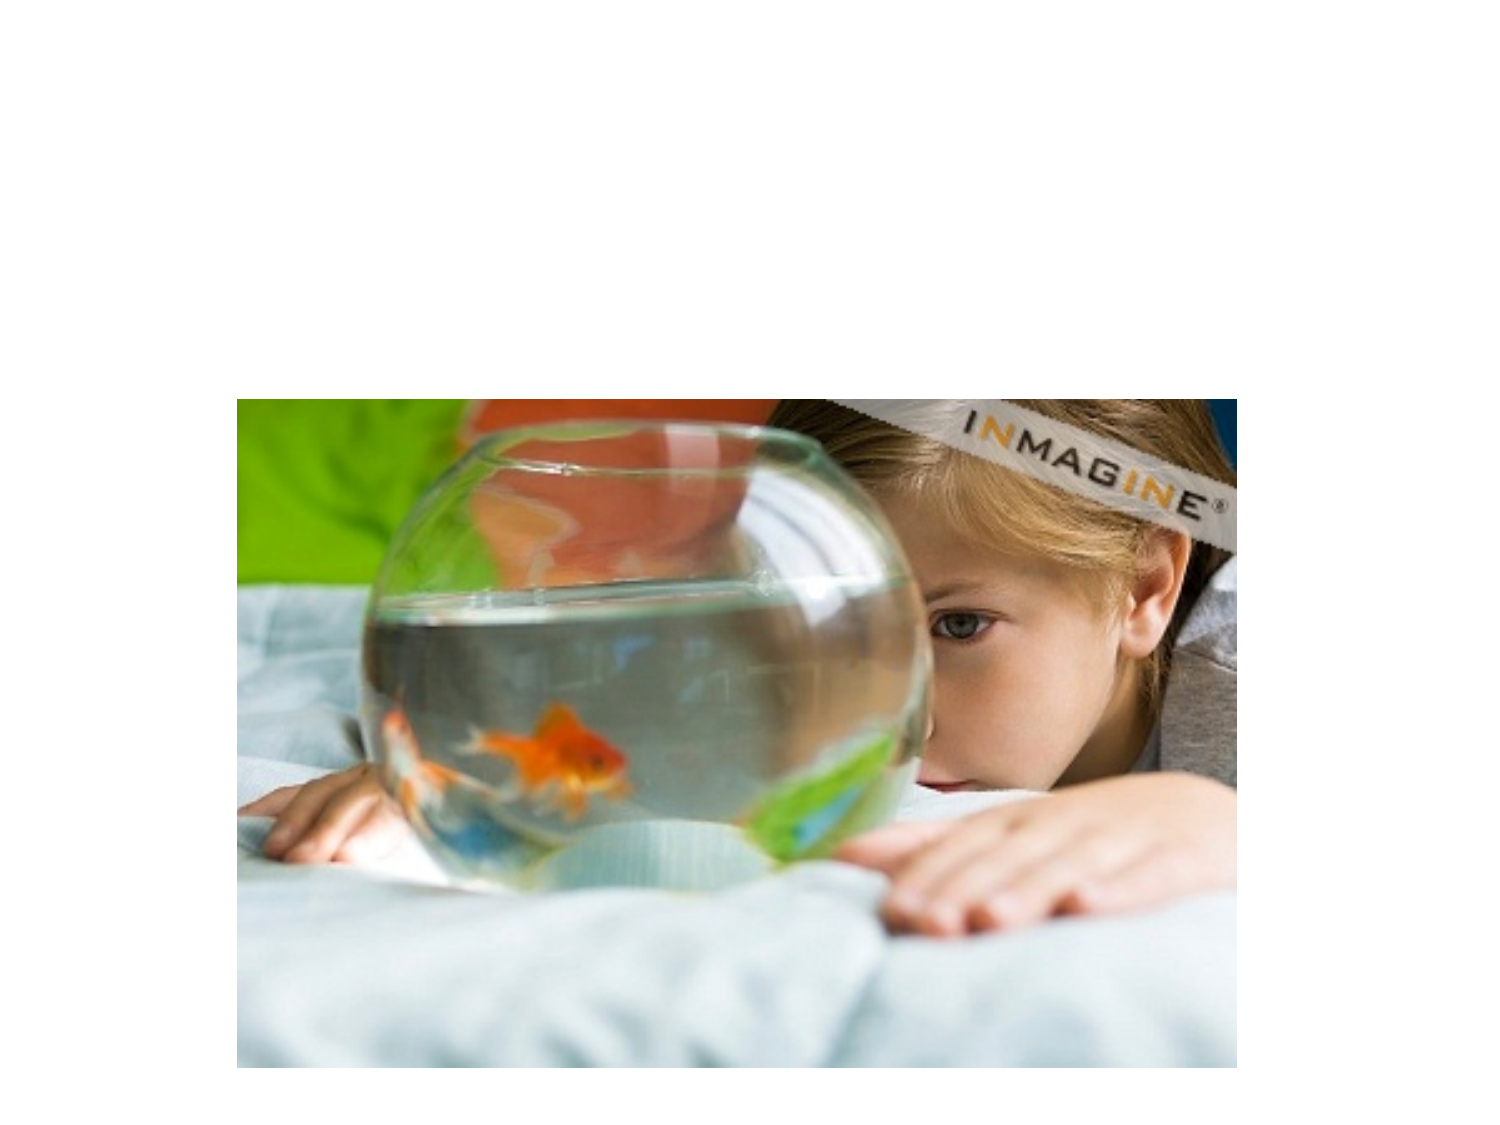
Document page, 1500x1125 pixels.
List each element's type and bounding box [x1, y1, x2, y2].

picture [237, 399, 1238, 1068]
